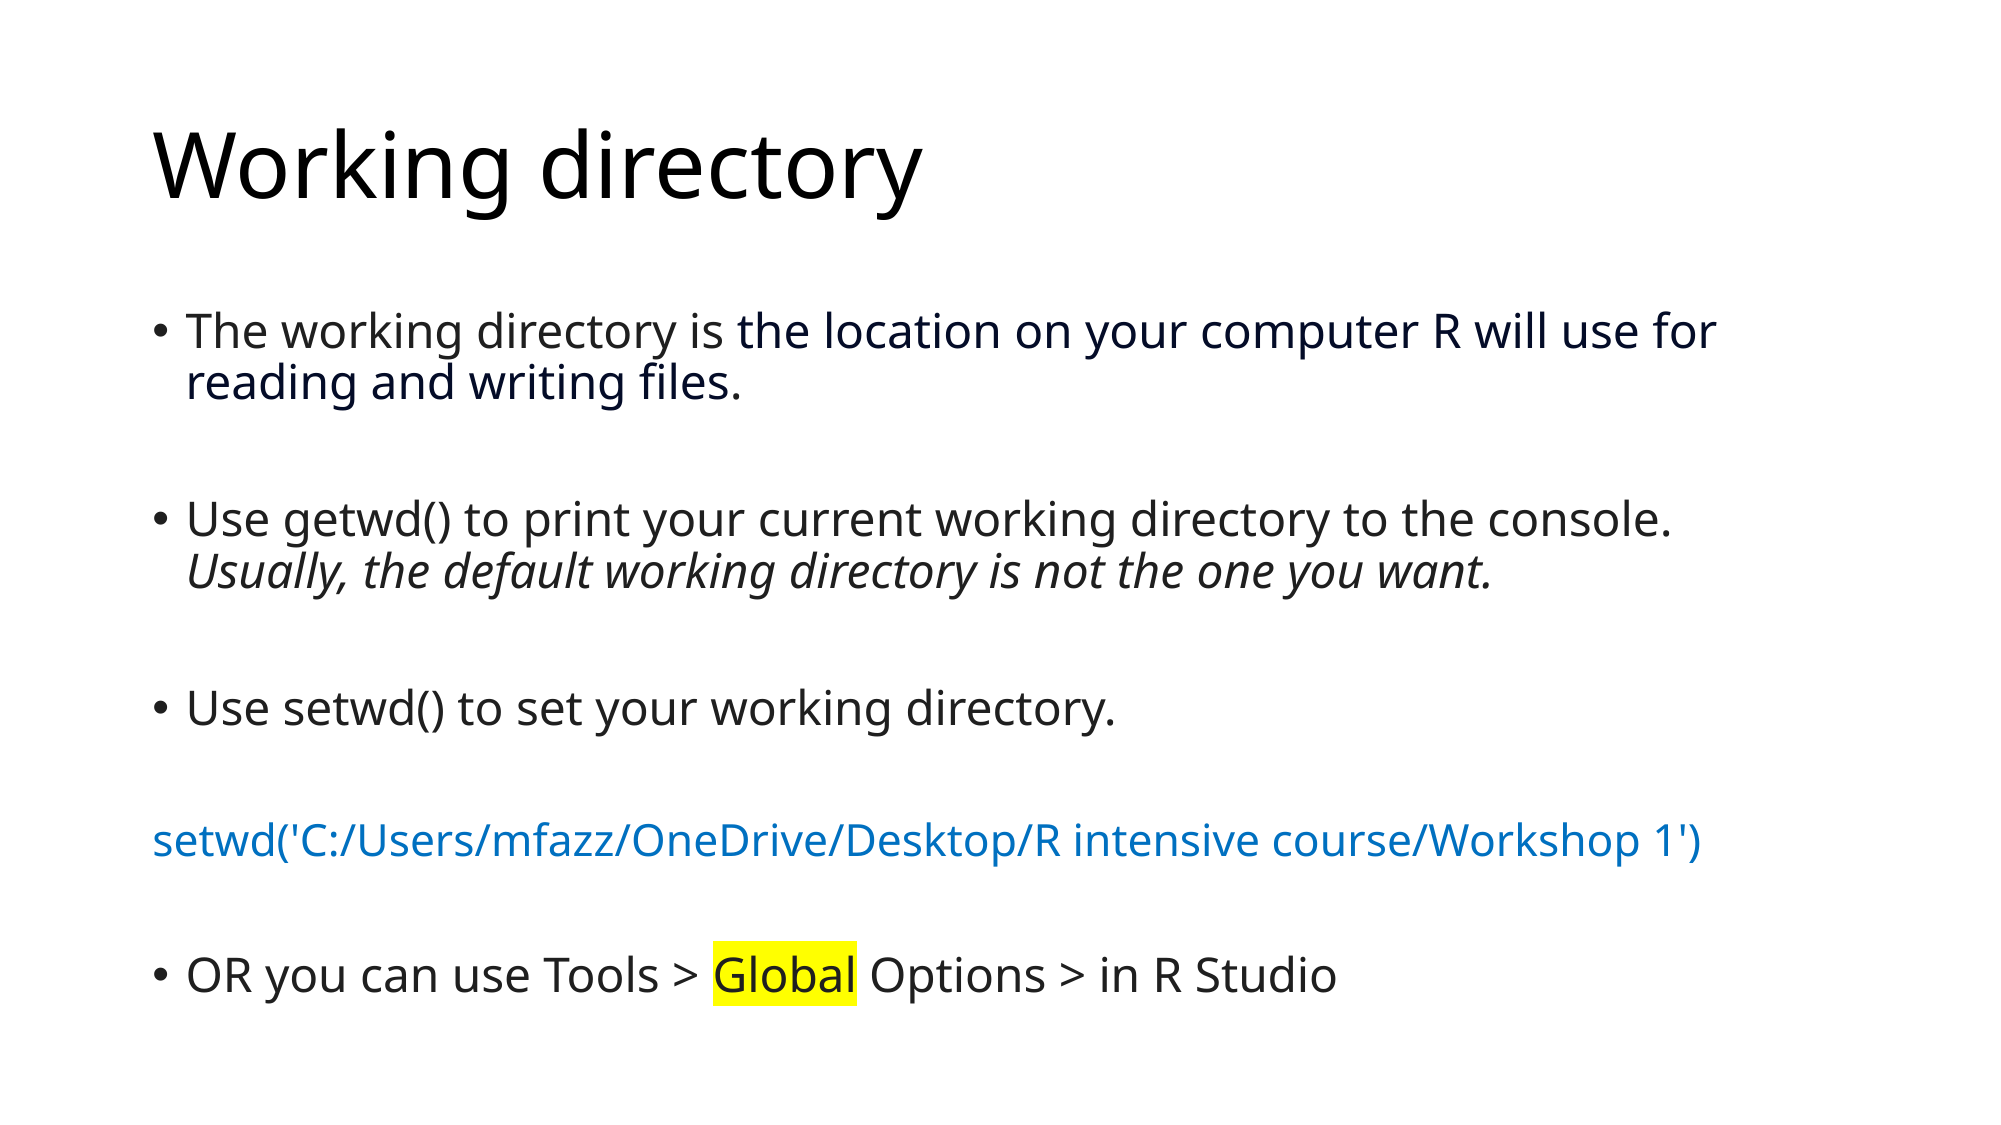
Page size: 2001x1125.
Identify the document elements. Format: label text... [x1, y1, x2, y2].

title Working directory [137, 59, 1863, 278]
list The working directory is the location on your computer R will use for reading and writing files. Use getwd() to print your current working directory to the console. Usually, the default working directory is not the one you want. Use setwd() to set your working directory. setwd('C:/Users/mfazz/OneDrive/Desktop/R intensive course/Workshop 1') OR you can use Tools > Global Options > in R Studio [137, 299, 1863, 1014]
